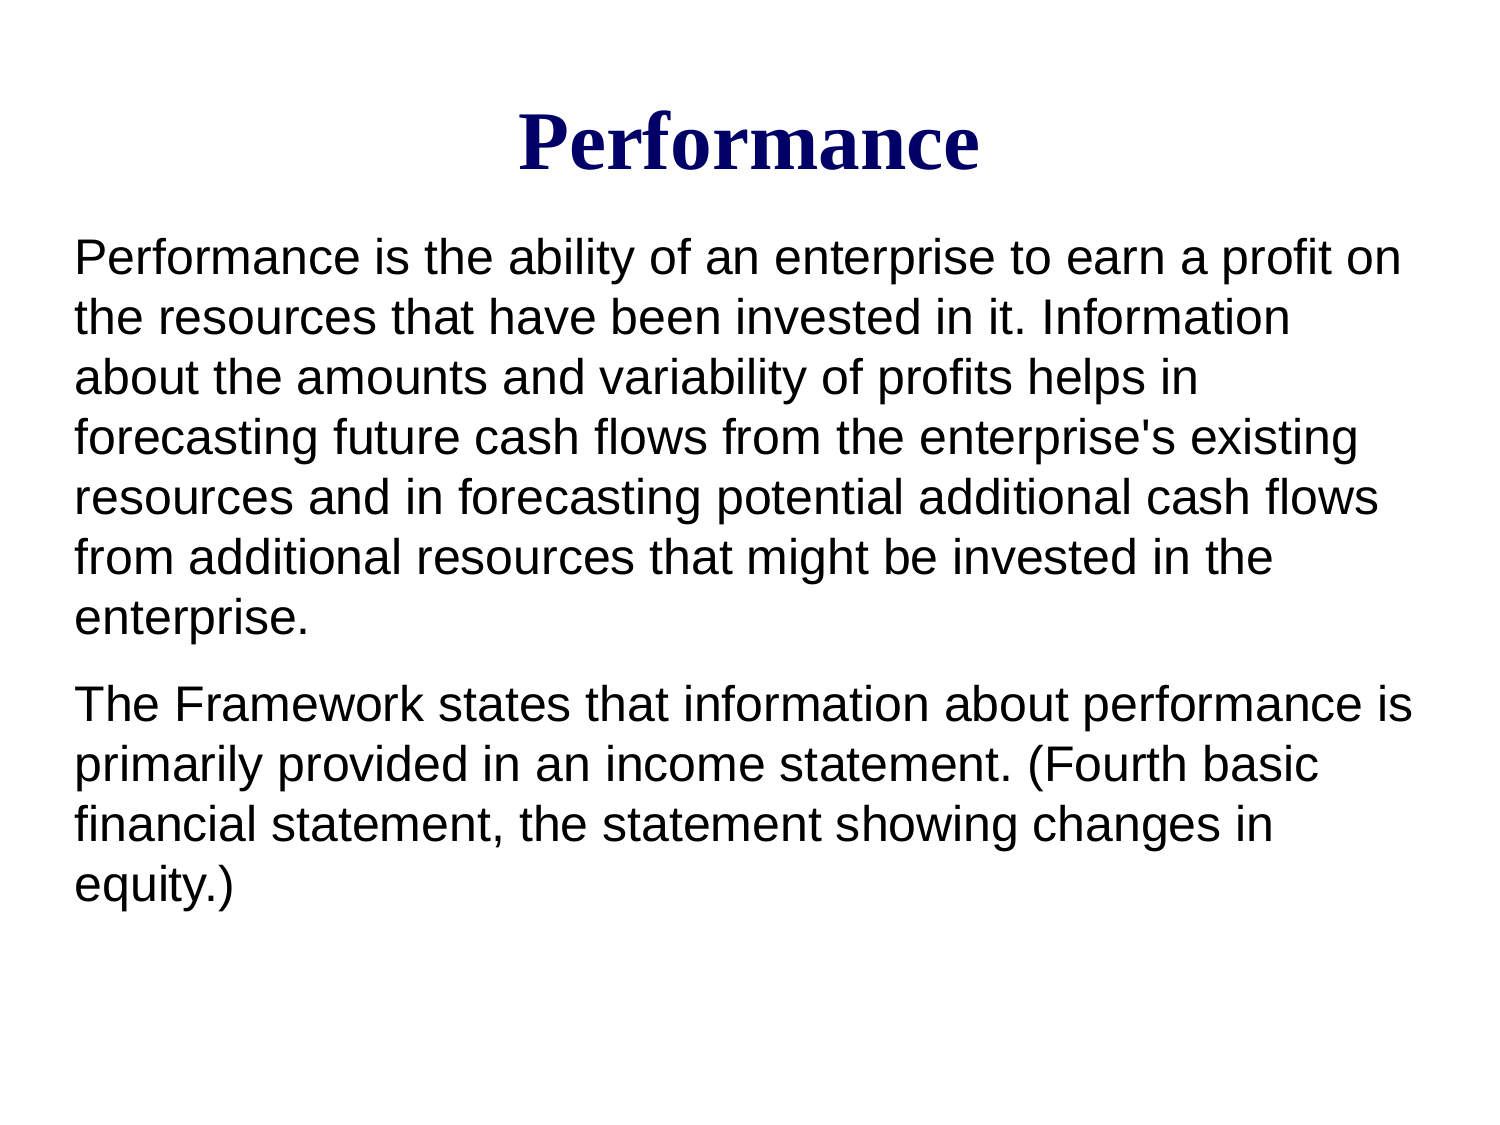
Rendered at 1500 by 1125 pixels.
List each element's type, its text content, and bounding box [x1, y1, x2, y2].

text_box Performance [74, 51, 1425, 219]
text_box Performance is the ability of an enterprise to earn a profit on the resources that have been invested in it. Information about the amounts and variability of profits helps in forecasting future cash flows from the enterprise's existing resources and in forecasting potential additional cash flows from additional resources that might be invested in the enterprise. The Framework states that information about performance is primarily provided in an income statement. (Fourth basic financial statement, the statement showing changes in equity.) [74, 219, 1425, 1061]
